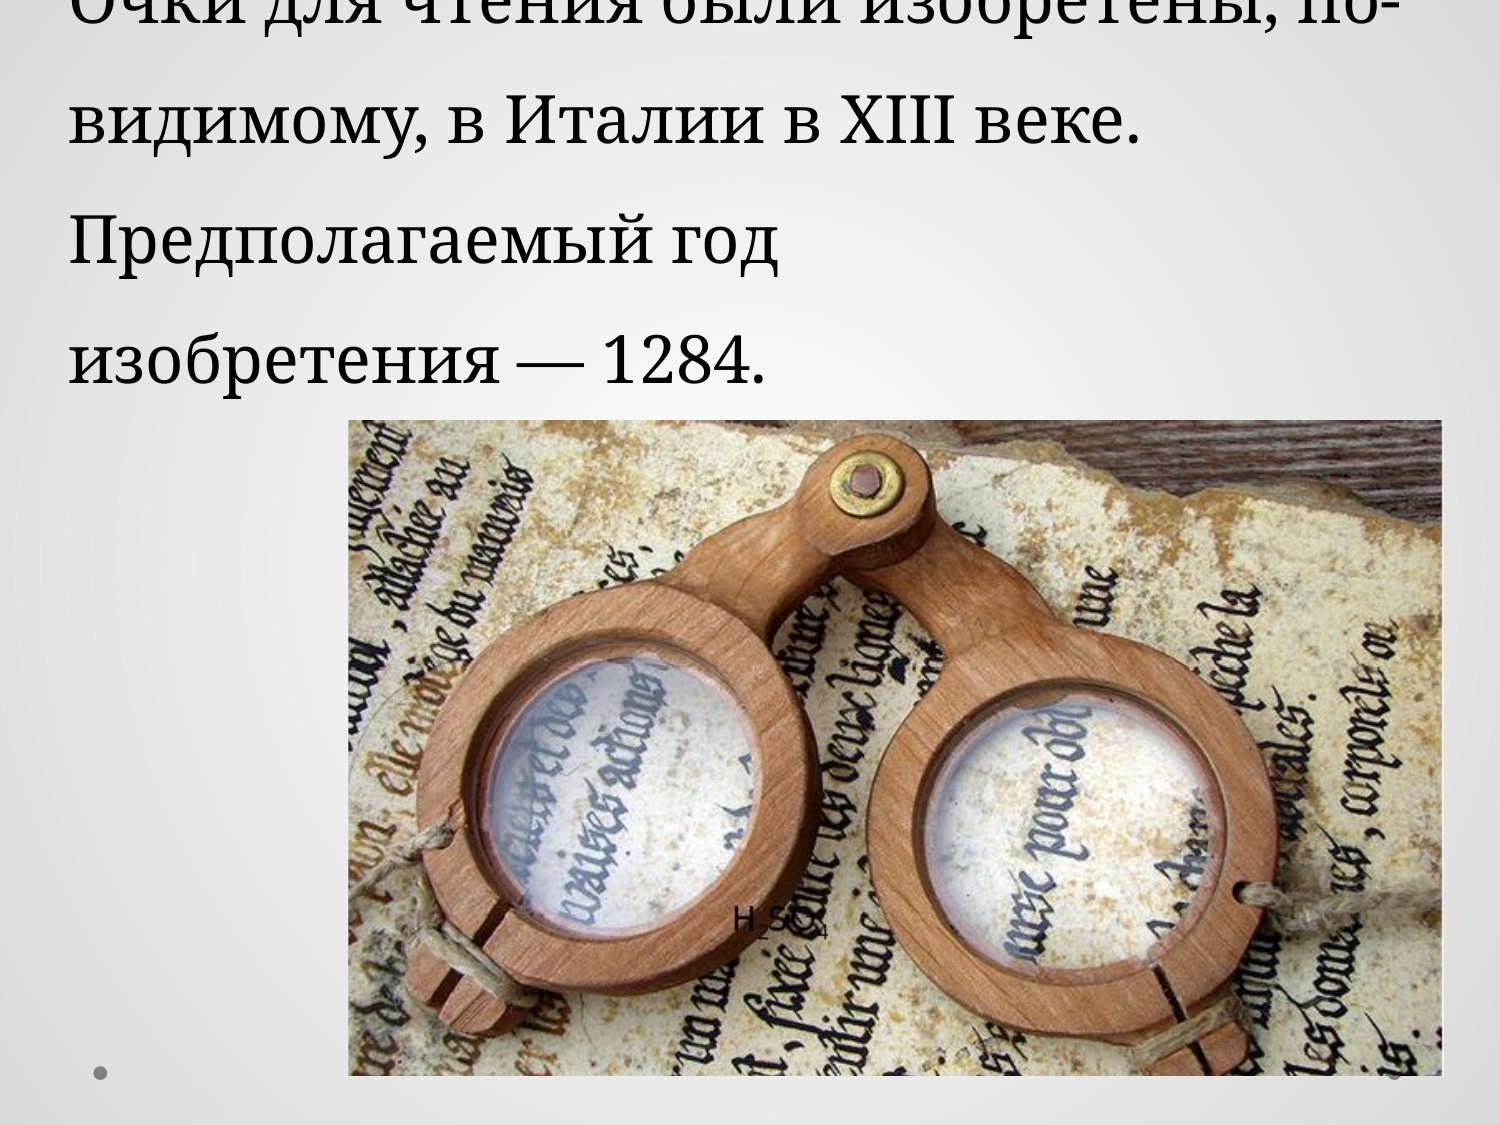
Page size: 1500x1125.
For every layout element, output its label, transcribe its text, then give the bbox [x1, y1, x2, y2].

title Очки для чтения были изобретены, по-видимому, в Италии в XIII веке. Предполагаемый год изобретения — 1284. [53, 19, 1459, 405]
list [348, 420, 1444, 1076]
